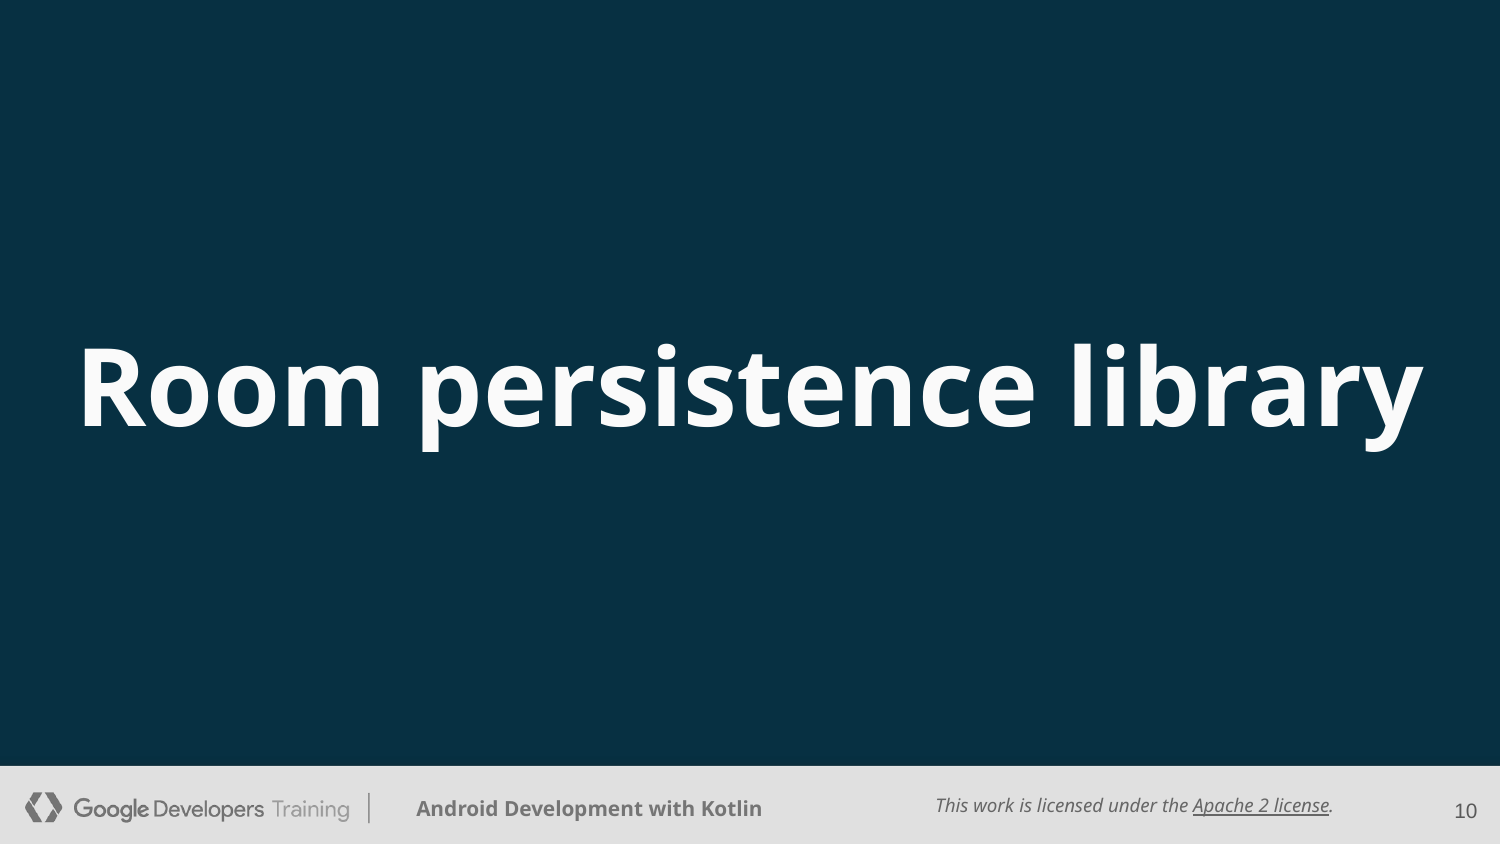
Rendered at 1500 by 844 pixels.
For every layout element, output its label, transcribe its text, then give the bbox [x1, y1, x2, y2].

picture [0, 0, 1500, 844]
text_box Room persistence library [51, 0, 1449, 766]
slide_number ‹#› [1402, 777, 1493, 842]
